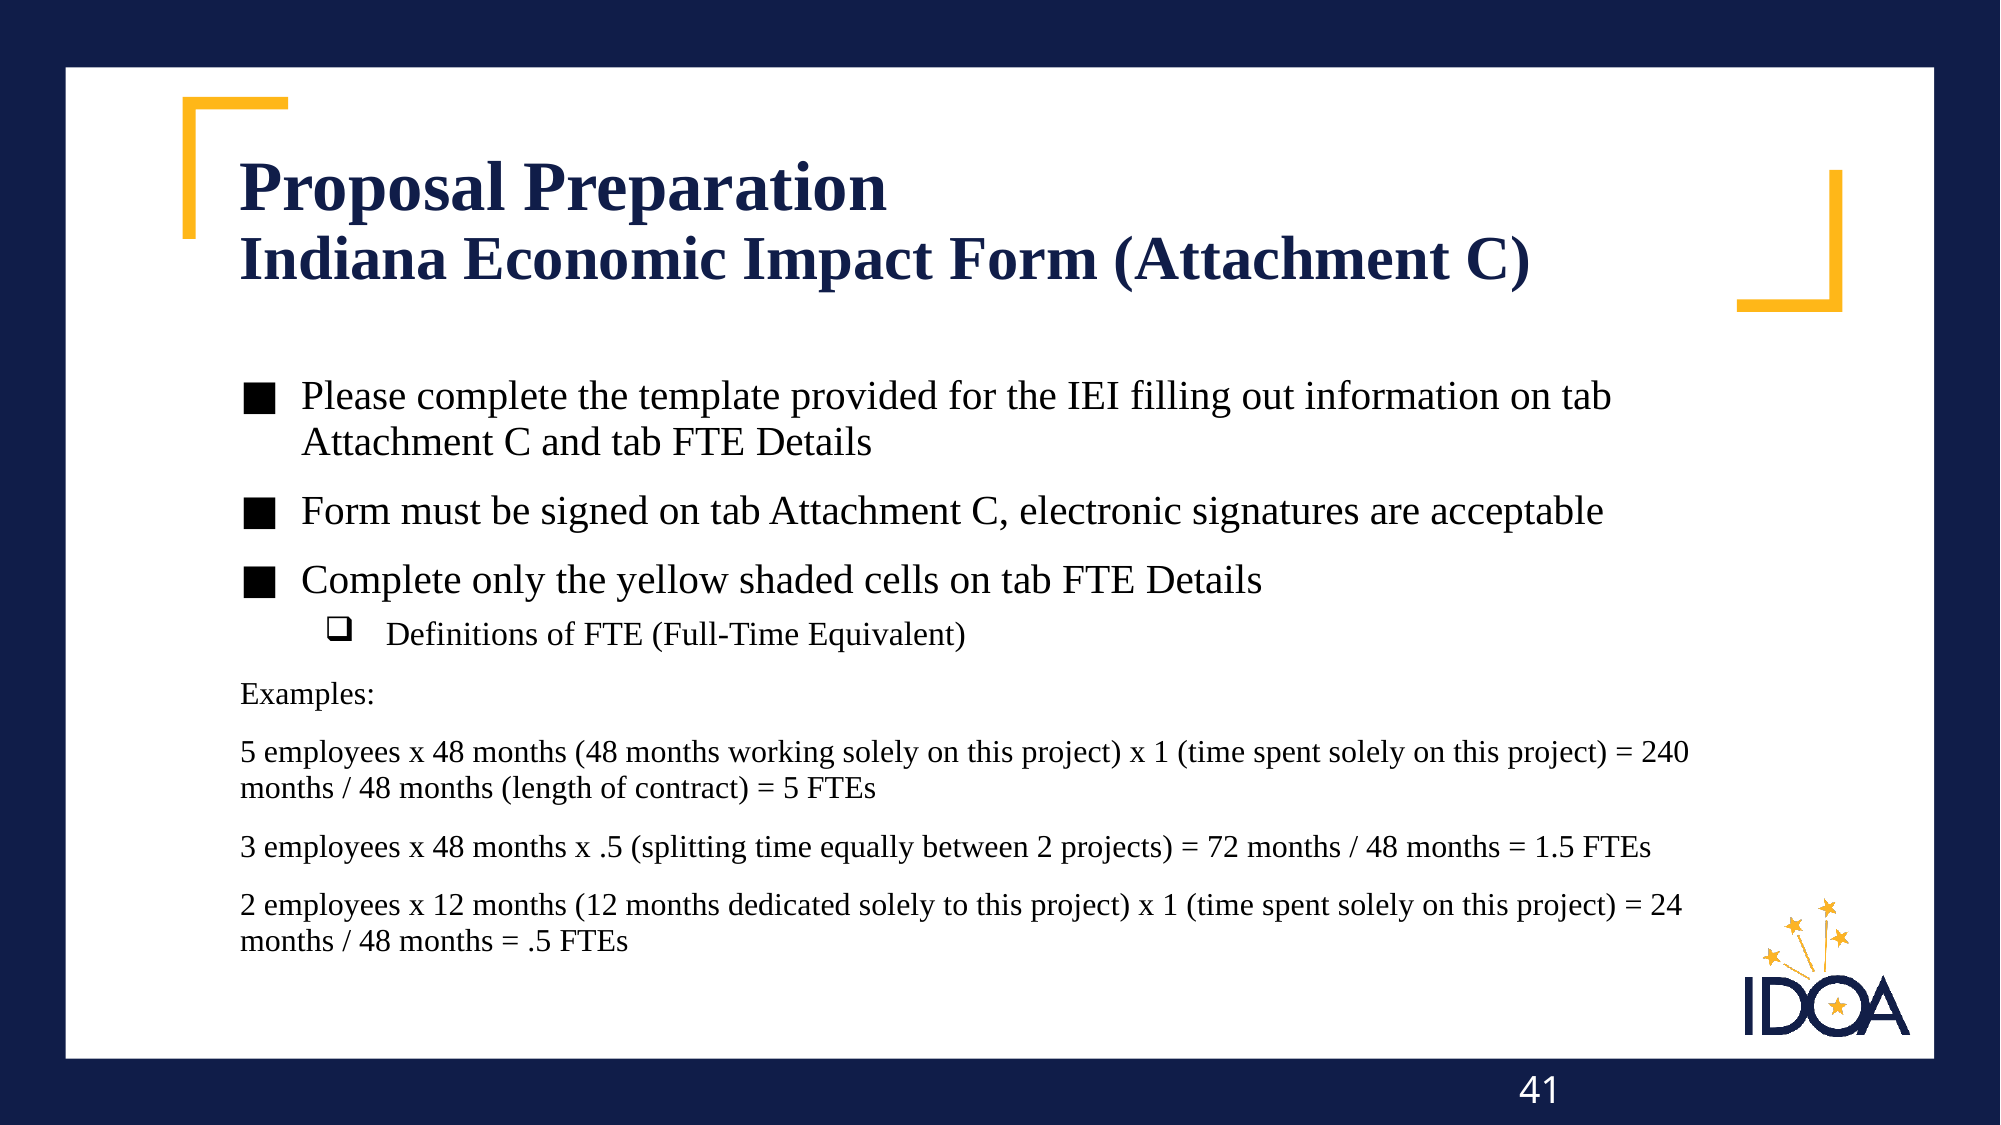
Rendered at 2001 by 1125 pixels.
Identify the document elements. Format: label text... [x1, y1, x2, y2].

picture [1702, 857, 1959, 1114]
slide_number 41 [1504, 1058, 1767, 1125]
title Proposal Preparation Indiana Economic Impact Form (Attachment C) [225, 142, 1800, 279]
list Please complete the template provided for the IEI filling out information on tab Attachment C and tab FTE Details Form must be signed on tab Attachment C, electronic signatures are acceptable Complete only the yellow shaded cells on tab FTE Details Definitions of FTE (Full-Time Equivalent) Examples: 5 employees x 48 months (48 months working solely on this project) x 1 (time spent solely on this project) = 240 months / 48 months (length of contract) = 5 FTEs 3 employees x 48 months x .5 (splitting time equally between 2 projects) = 72 months / 48 months = 1.5 FTEs 2 employees x 12 months (12 months dedicated solely to this project) x 1 (time spent solely on this project) = 24 months / 48 months = .5 FTEs [225, 364, 1800, 972]
